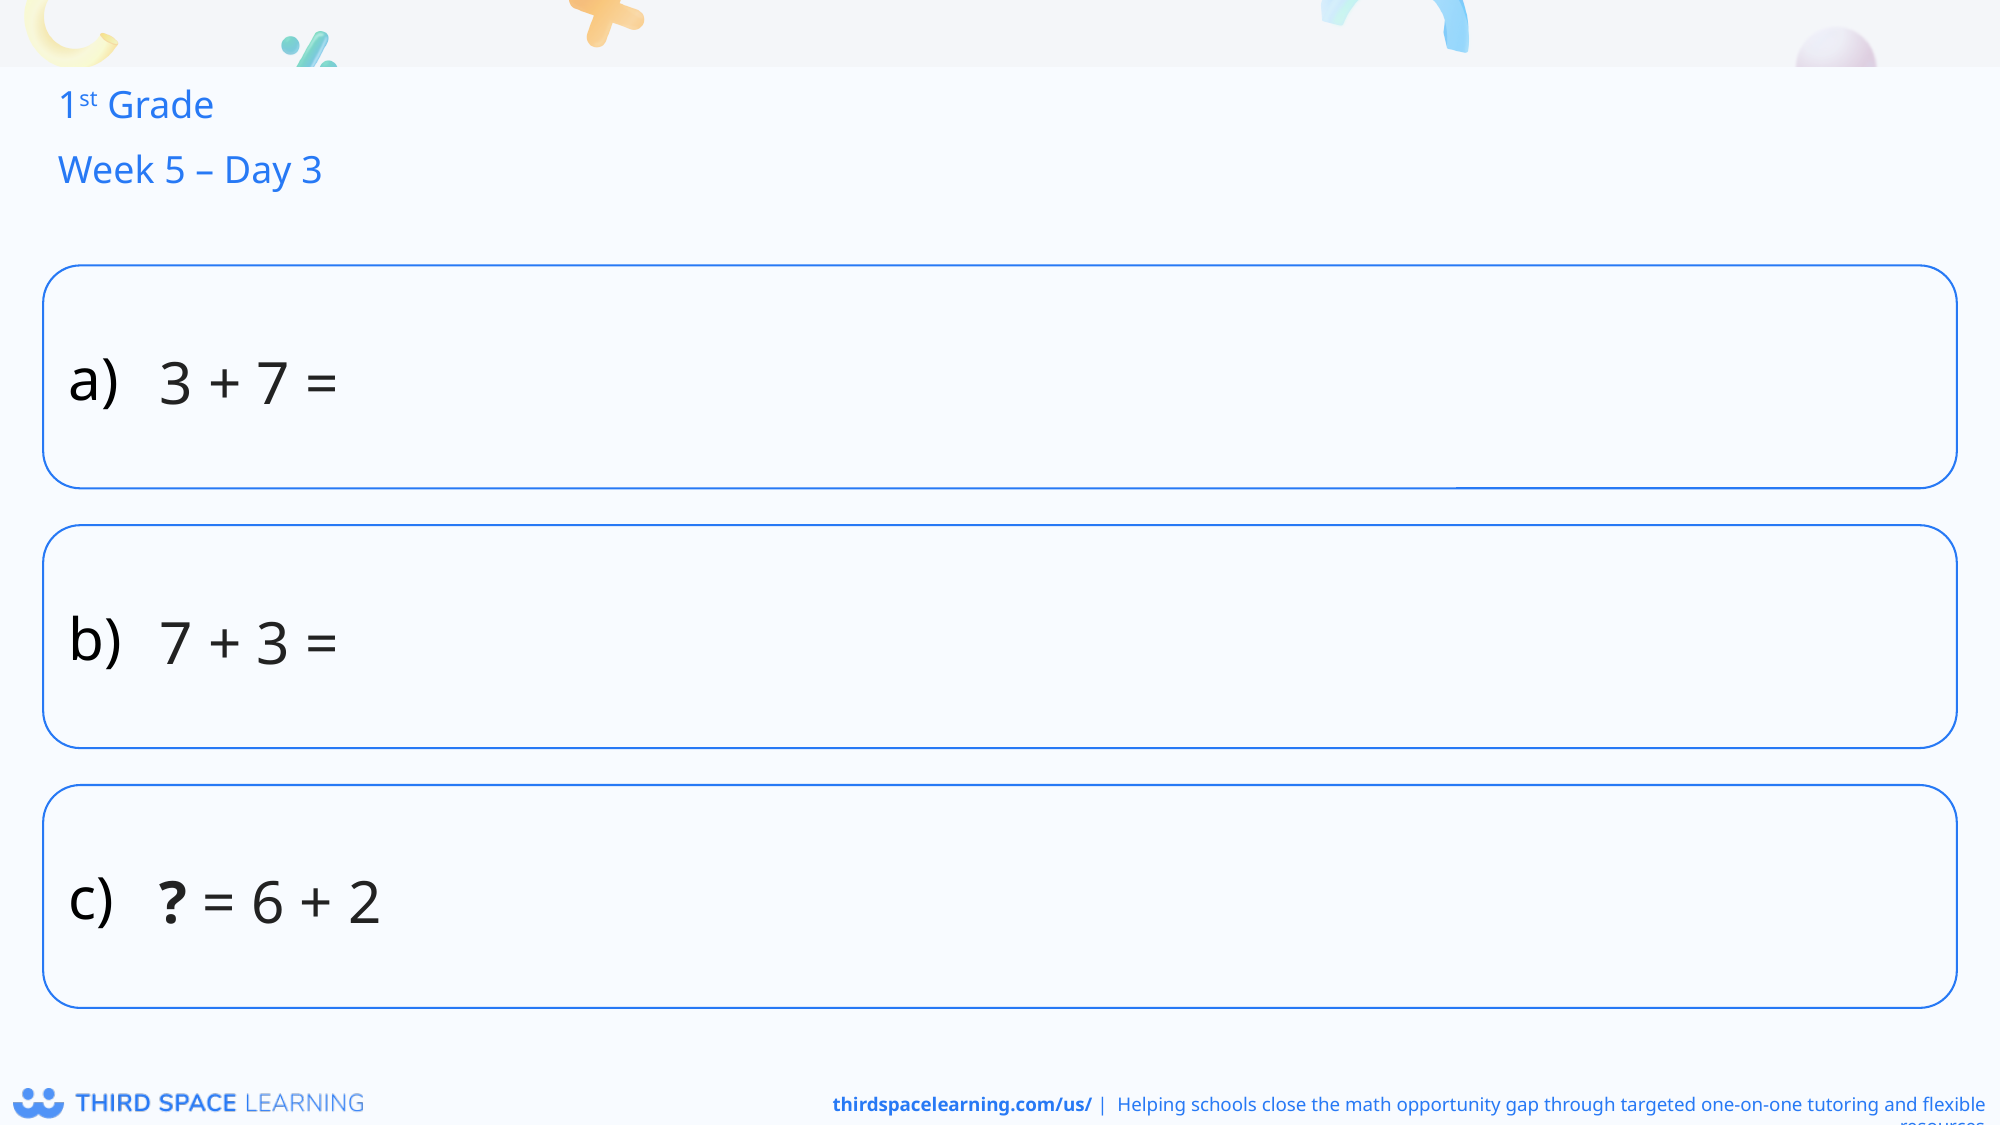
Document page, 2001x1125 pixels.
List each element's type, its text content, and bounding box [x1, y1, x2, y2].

list 3 + 7 = [144, 288, 1922, 474]
picture [13, 1088, 365, 1119]
list 7 + 3 = [144, 548, 1922, 734]
picture [0, 0, 2000, 67]
list ? = 6 + 2 [144, 807, 1922, 994]
text_box 1st Grade Week 5 – Day 3 [43, 73, 509, 212]
